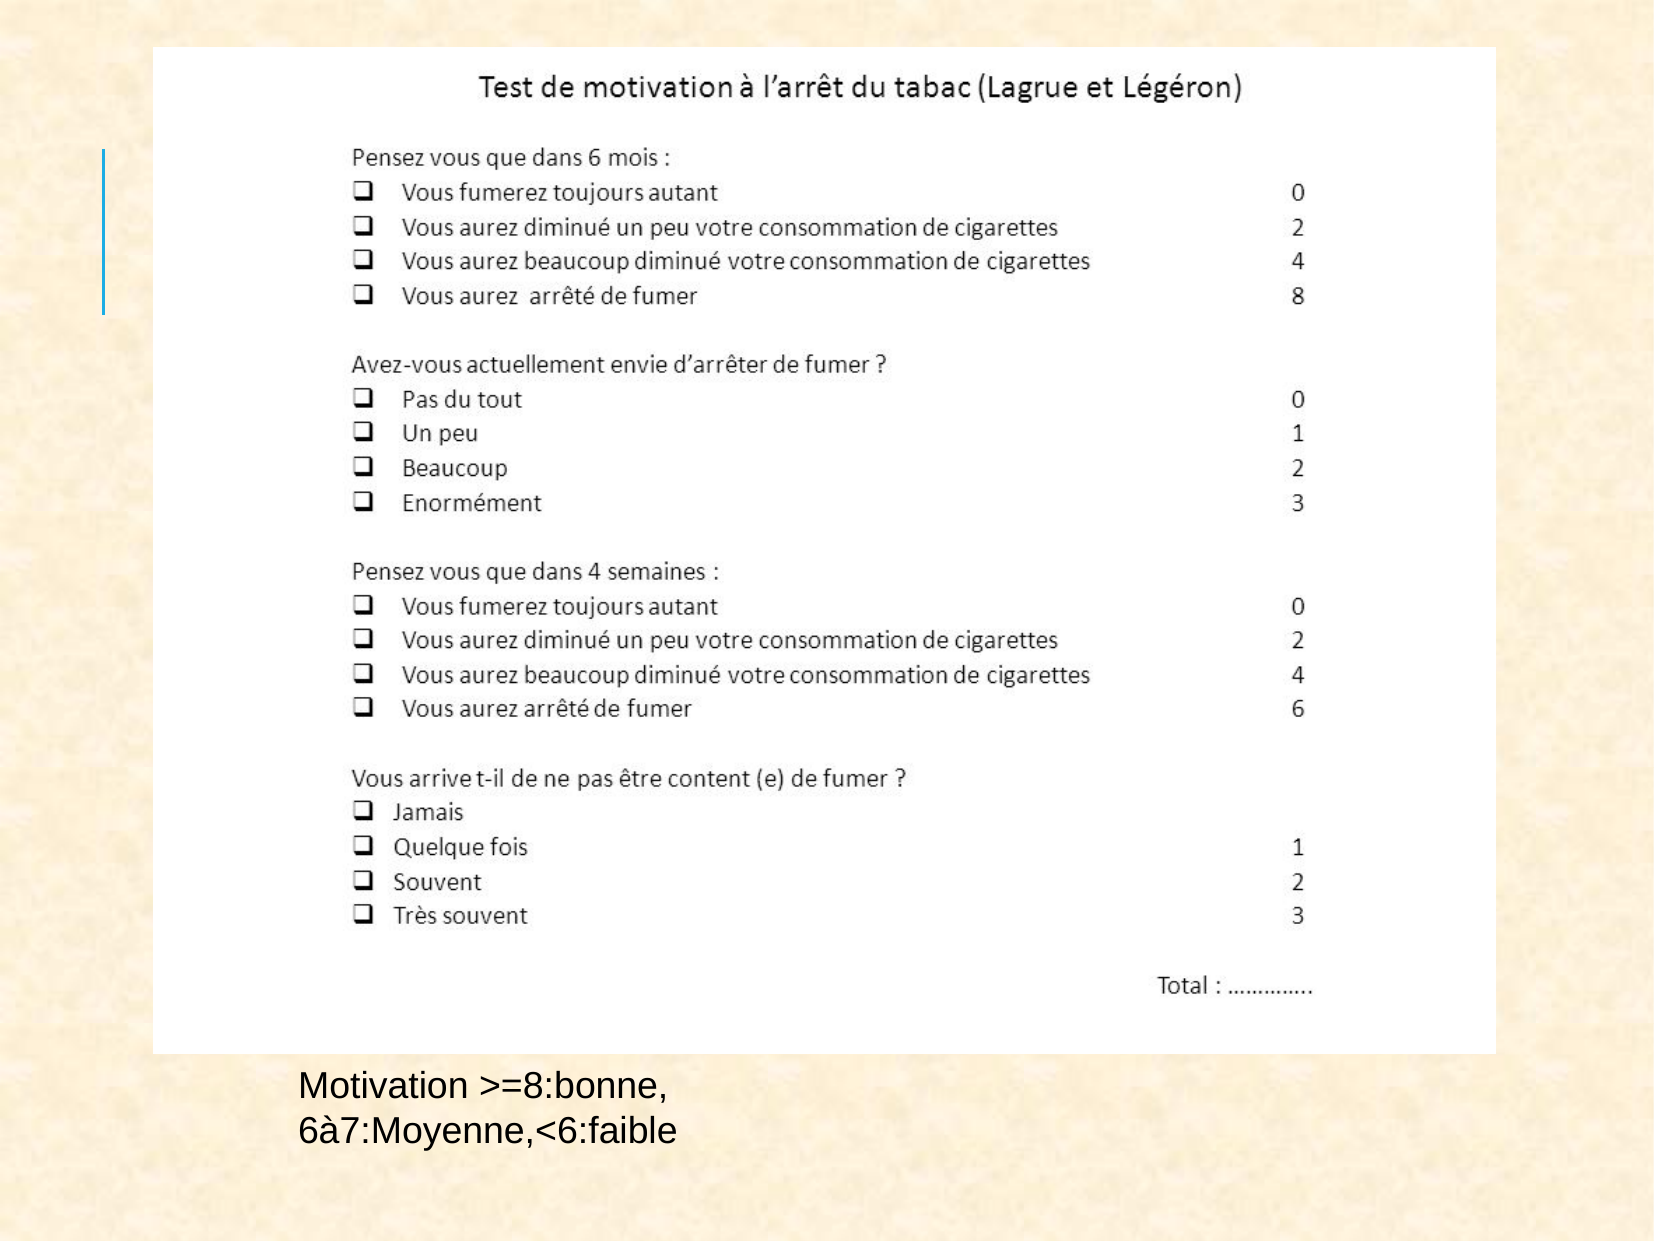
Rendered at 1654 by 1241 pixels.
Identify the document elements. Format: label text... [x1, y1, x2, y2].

text_box Motivation >=8:bonne, 6à7:Moyenne,<6:faible [283, 1063, 1074, 1159]
picture [0, 0, 1654, 1241]
